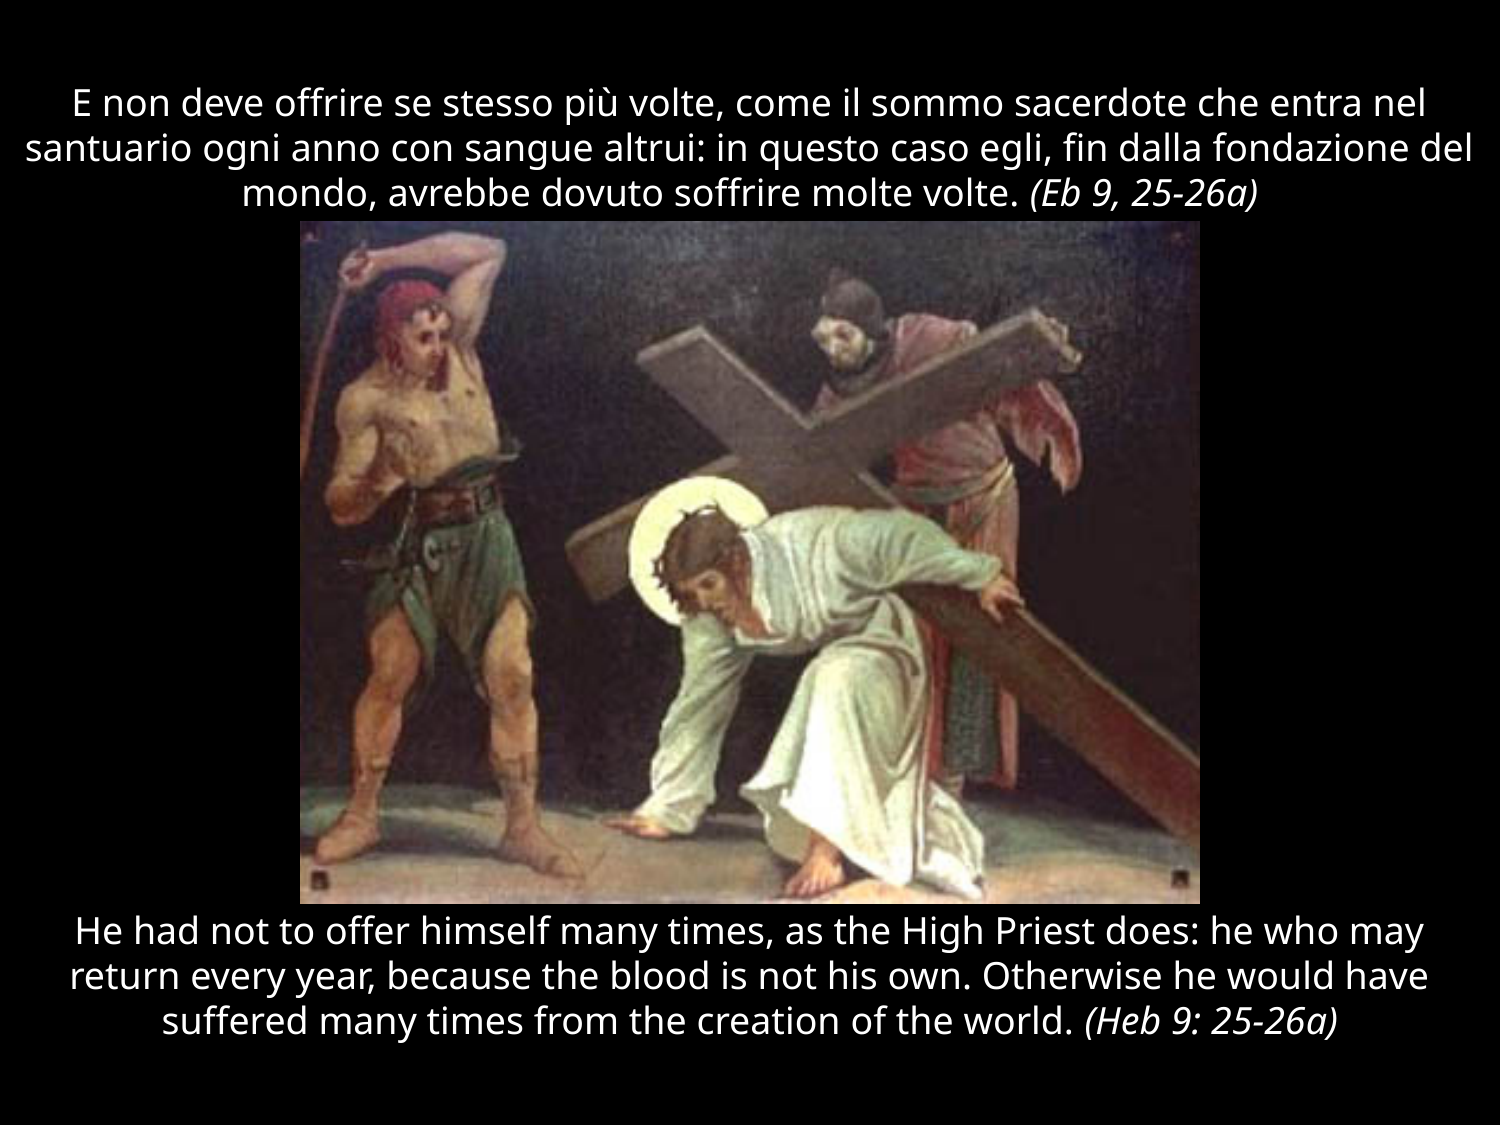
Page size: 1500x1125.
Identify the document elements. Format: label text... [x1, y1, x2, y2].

text_box He had not to offer himself many times, as the High Priest does: he who may return every year, because the blood is not his own. Otherwise he would have suffered many times from the creation of the world. (Heb 9: 25-26a) [0, 899, 1500, 1050]
title E non deve offrire se stesso più volte, come il sommo sacerdote che entra nel santuario ogni anno con sangue altrui: in questo caso egli, fin dalla fondazione del mondo, avrebbe dovuto soffrire molte volte. (Eb 9, 25-26a) [0, 99, 1500, 238]
picture [299, 221, 1200, 904]
